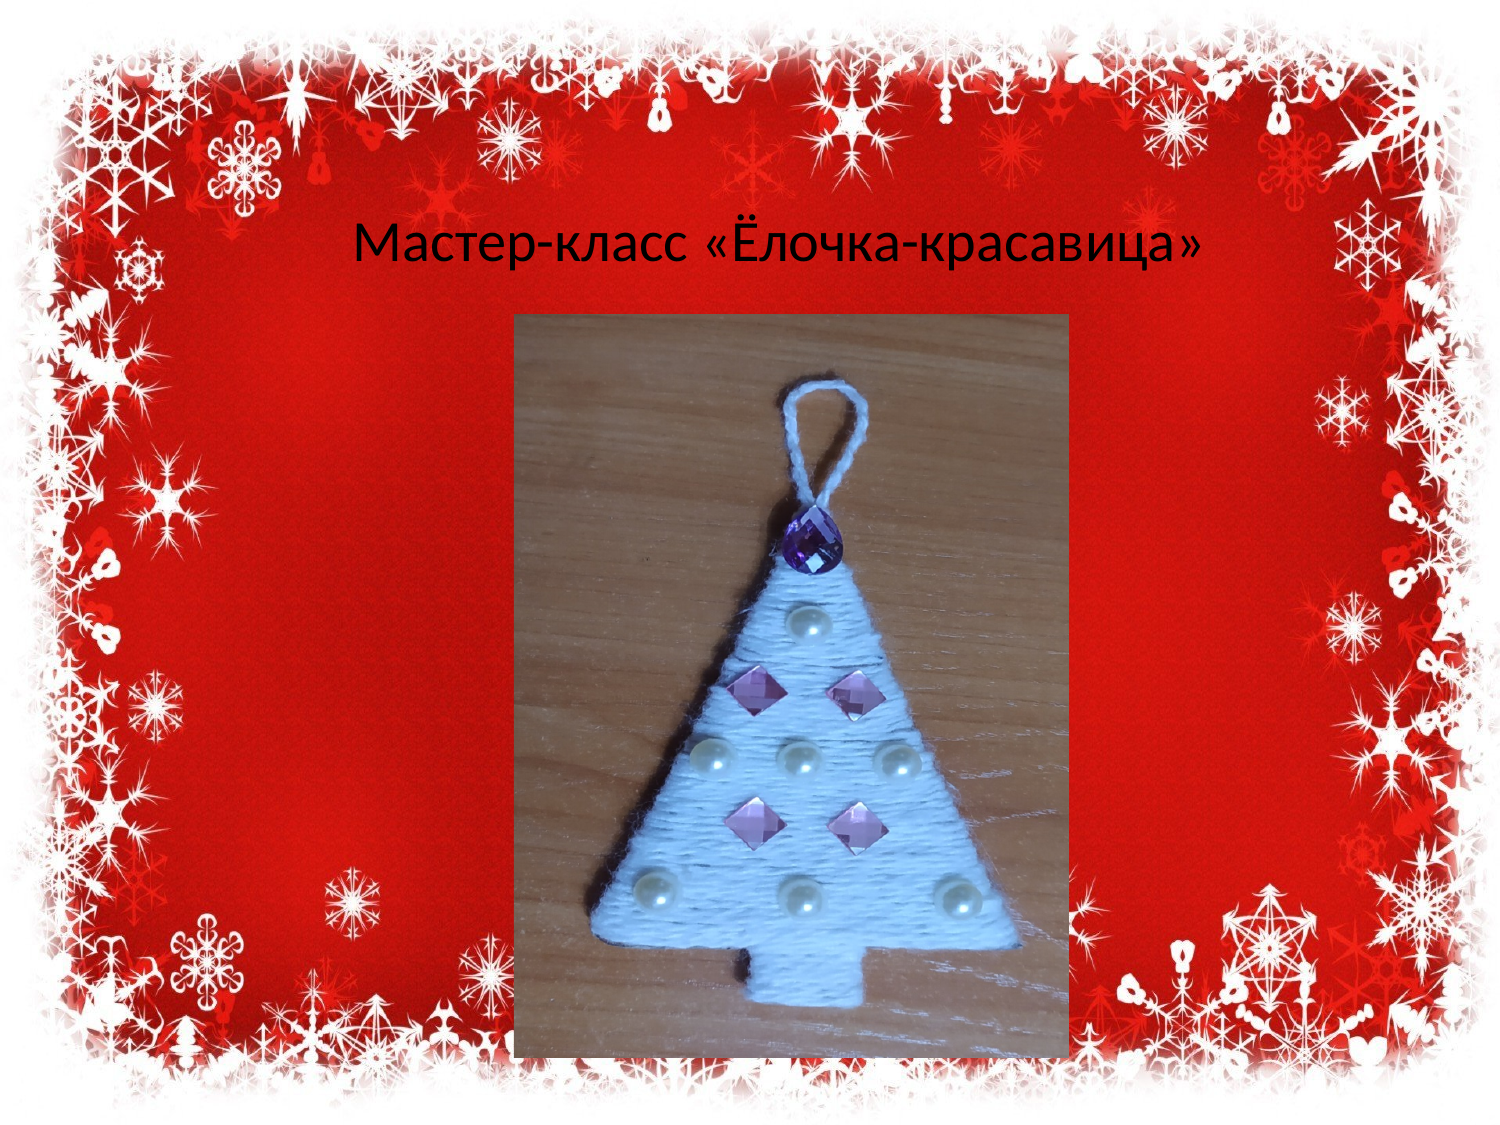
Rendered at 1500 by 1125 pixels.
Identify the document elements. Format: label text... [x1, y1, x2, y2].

title Мастер-класс «Ёлочка-красавица» [159, 184, 1400, 292]
picture [0, 0, 1500, 1125]
